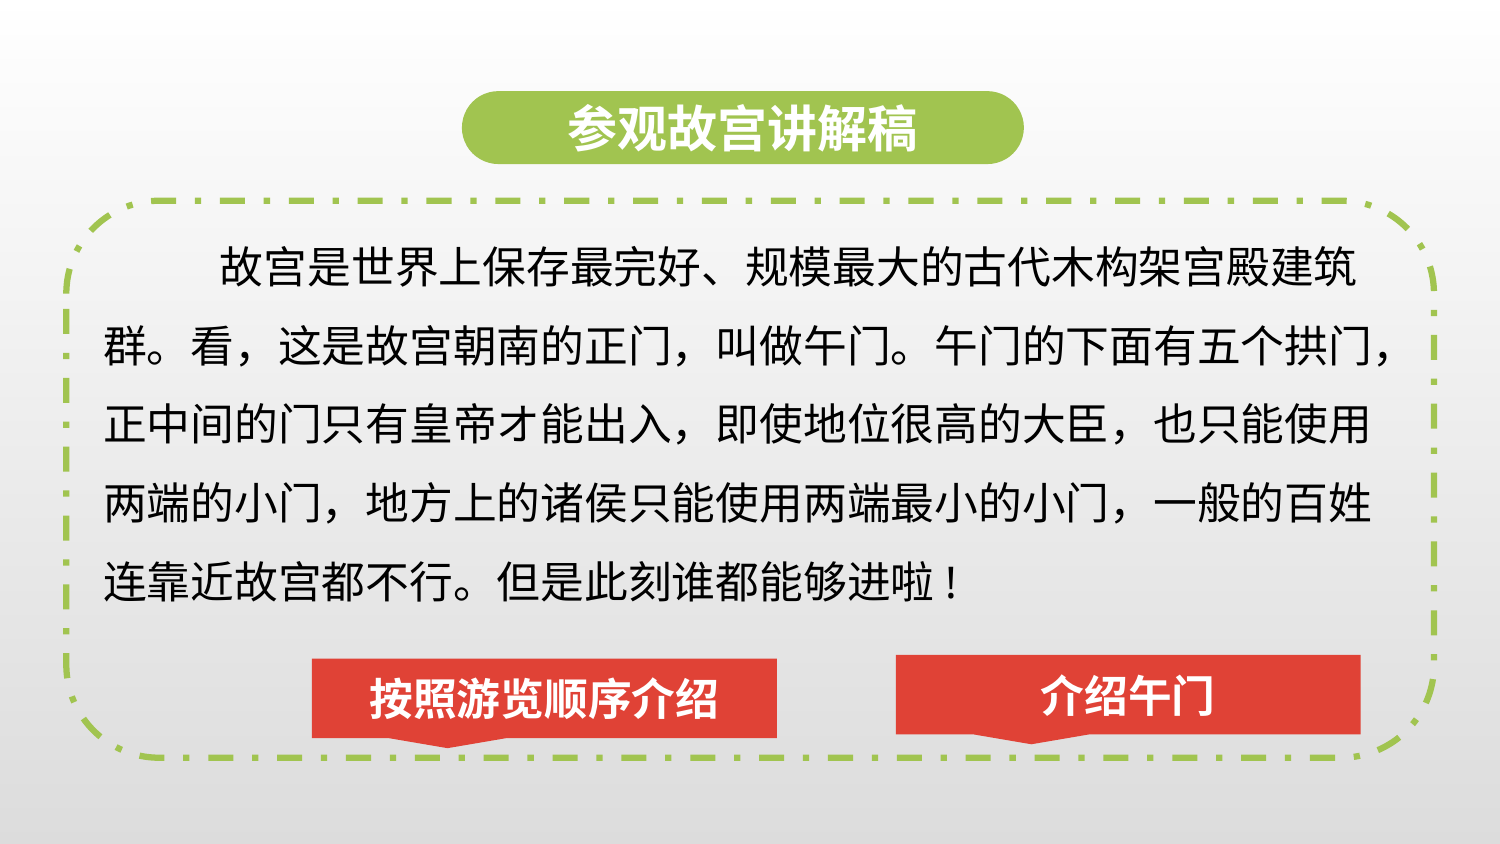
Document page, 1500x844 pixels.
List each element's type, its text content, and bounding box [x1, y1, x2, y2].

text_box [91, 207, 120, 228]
text_box 按照游览顺序介绍 [311, 658, 778, 749]
text_box 介绍午门 [895, 654, 1362, 745]
text_box 参观故宫讲解稿 [460, 90, 1025, 166]
text_box [65, 199, 1436, 759]
